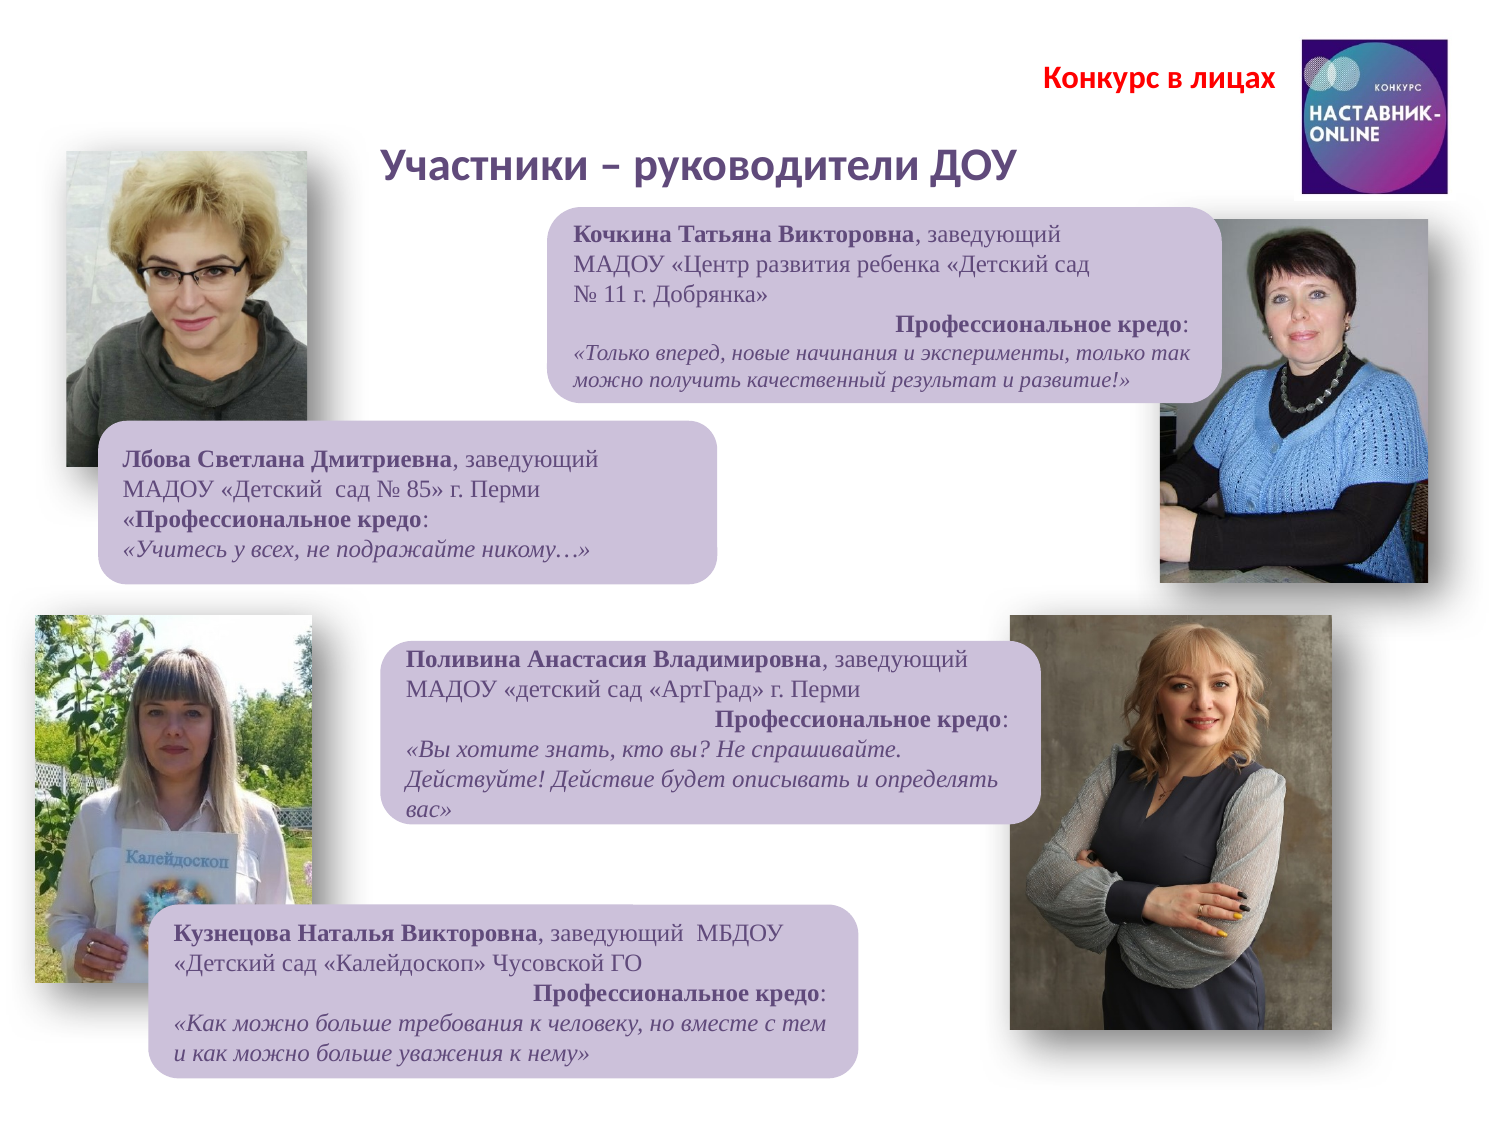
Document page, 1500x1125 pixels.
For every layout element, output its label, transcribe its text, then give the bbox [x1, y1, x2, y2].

picture [1293, 30, 1457, 201]
text_box Кочкина Татьяна Викторовна, заведующий МАДОУ «Центр развития ребенка «Детский сад № 11 г. Добрянка» Профессиональное кредо: «Только вперед, новые начинания и эксперименты, только так можно получить качественный результат и развитие!» [546, 207, 1213, 404]
picture [1159, 219, 1429, 583]
text_box Поливина Анастасия Владимировна, заведующий МАДОУ «детский сад «АртГрад» г. Перми Профессиональное кредо: «Вы хотите знать, кто вы? Не спрашивайте. Действуйте! Действие будет описывать и определять вас» [380, 640, 1004, 825]
text_box Лбова Светлана Дмитриевна, заведующий МАДОУ «Детский сад № 85» г. Перми «Профессиональное кредо: «Учитесь у всех, не подражайте никому…» [98, 420, 718, 585]
text_box Участники – руководители ДОУ [365, 114, 1042, 210]
picture [1009, 615, 1333, 1030]
title Конкурс в лицах [614, 47, 1288, 143]
text_box Кузнецова Наталья Викторовна, заведующий МБДОУ «Детский сад «Калейдоскоп» Чусовской ГО Профессиональное кредо: «Как можно больше требования к человеку, но вместе с тем и как можно больше уважения к нему» [148, 904, 859, 1079]
picture [65, 151, 308, 467]
picture [35, 615, 312, 983]
